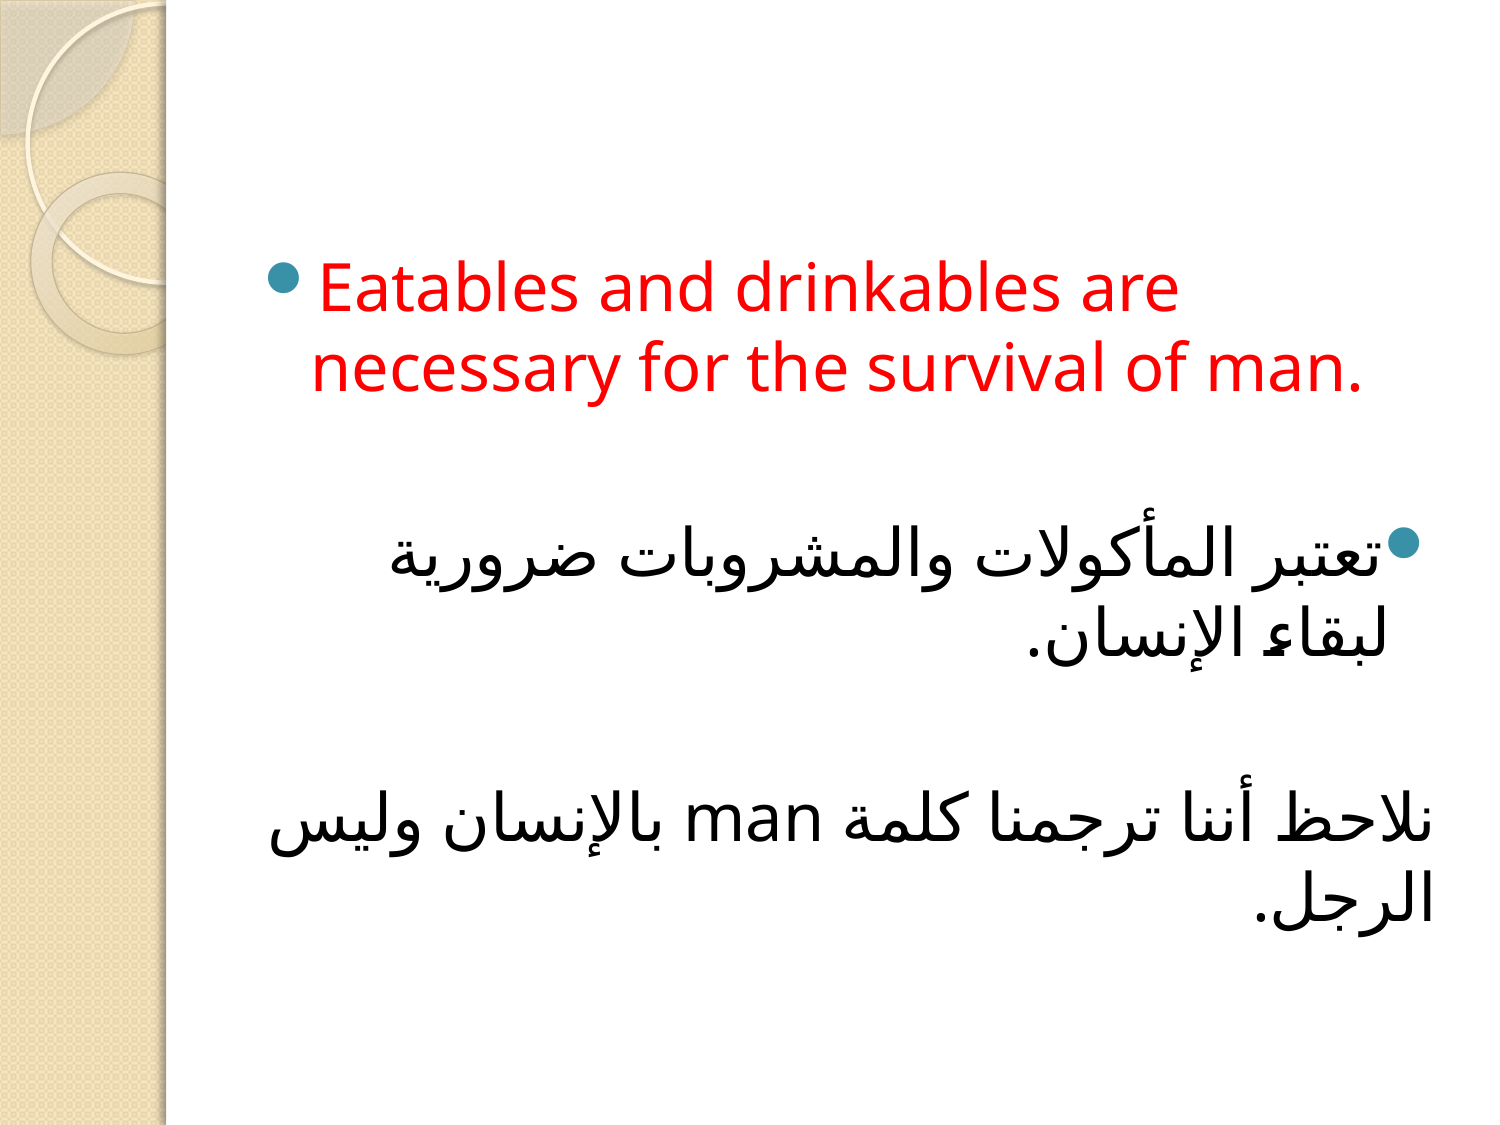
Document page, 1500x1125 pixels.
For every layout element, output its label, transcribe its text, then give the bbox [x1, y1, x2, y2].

list Eatables and drinkables are necessary for the survival of man. تعتبر المأكولات والمشروبات ضرورية لبقاء الإنسان. نلاحظ أننا ترجمنا كلمة man بالإنسان وليس الرجل. [235, 237, 1466, 1025]
